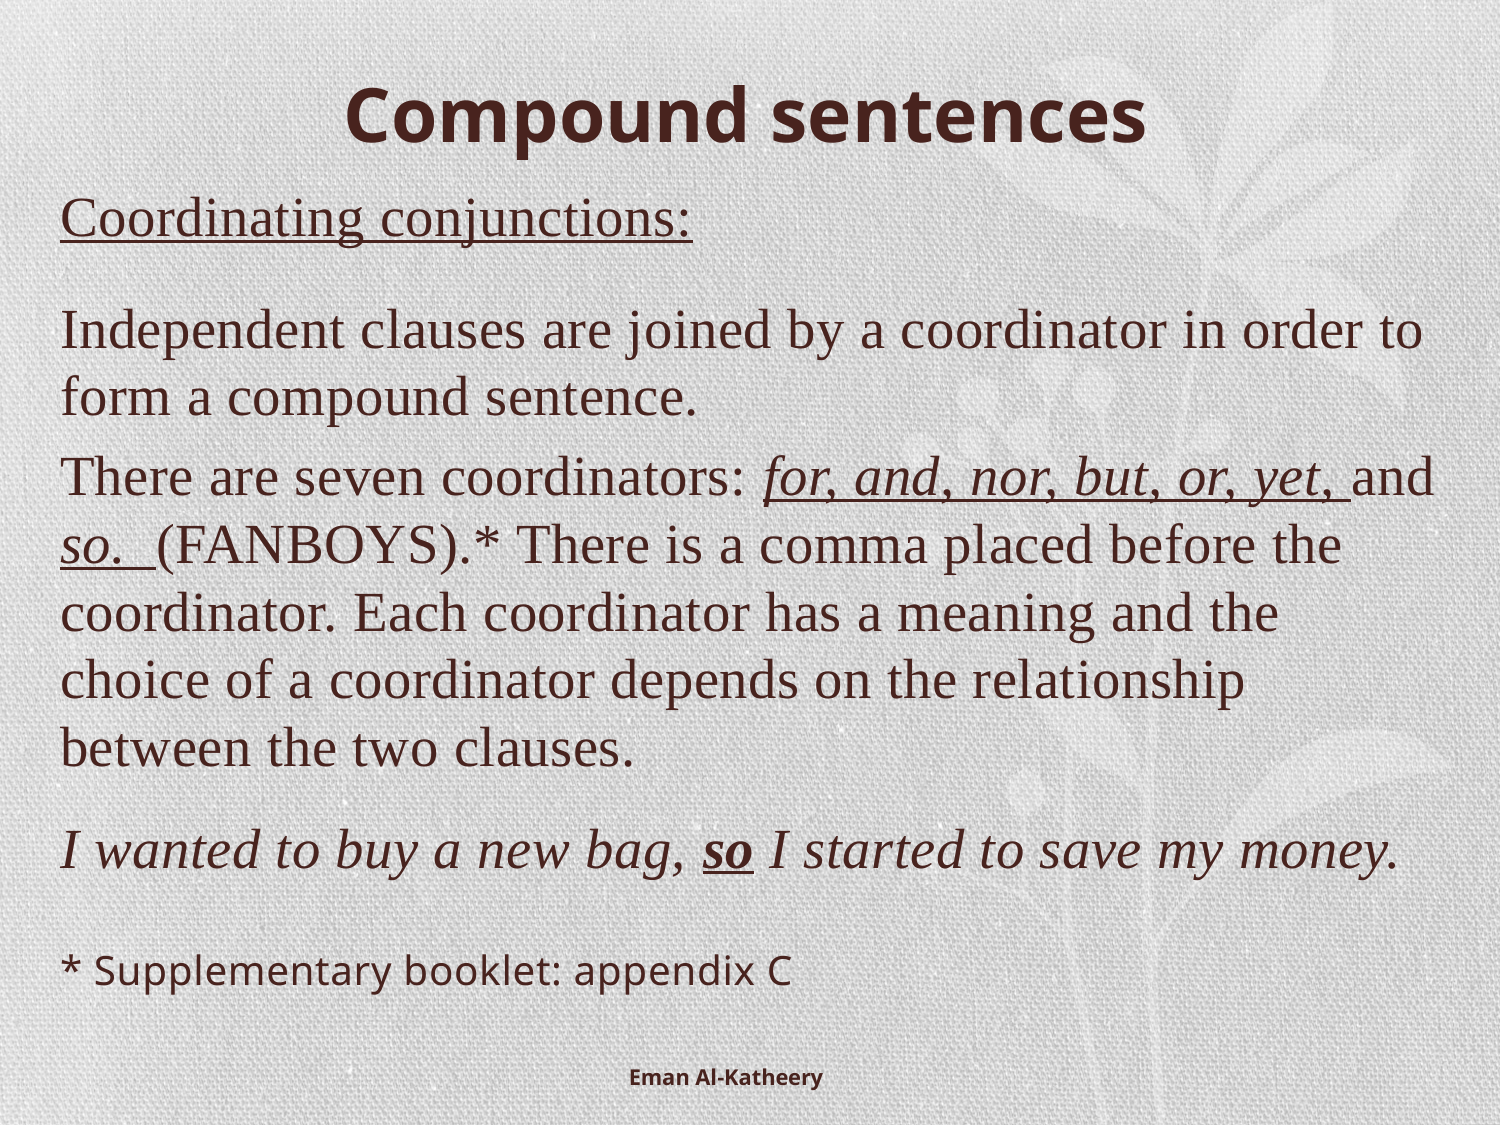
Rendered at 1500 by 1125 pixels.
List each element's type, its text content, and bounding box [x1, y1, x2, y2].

title Compound sentences [41, 30, 1451, 166]
list Coordinating conjunctions: Independent clauses are joined by a coordinator in order to form a compound sentence. There are seven coordinators: for, and, nor, but, or, yet, and so. (FANBOYS).* There is a comma placed before the coordinator. Each coordinator has a meaning and the choice of a coordinator depends on the relationship between the two clauses. I wanted to buy a new bag, so I started to save my money. * Supplementary booklet: appendix C [45, 172, 1455, 1059]
footer Eman Al-Katheery [614, 1054, 1285, 1103]
